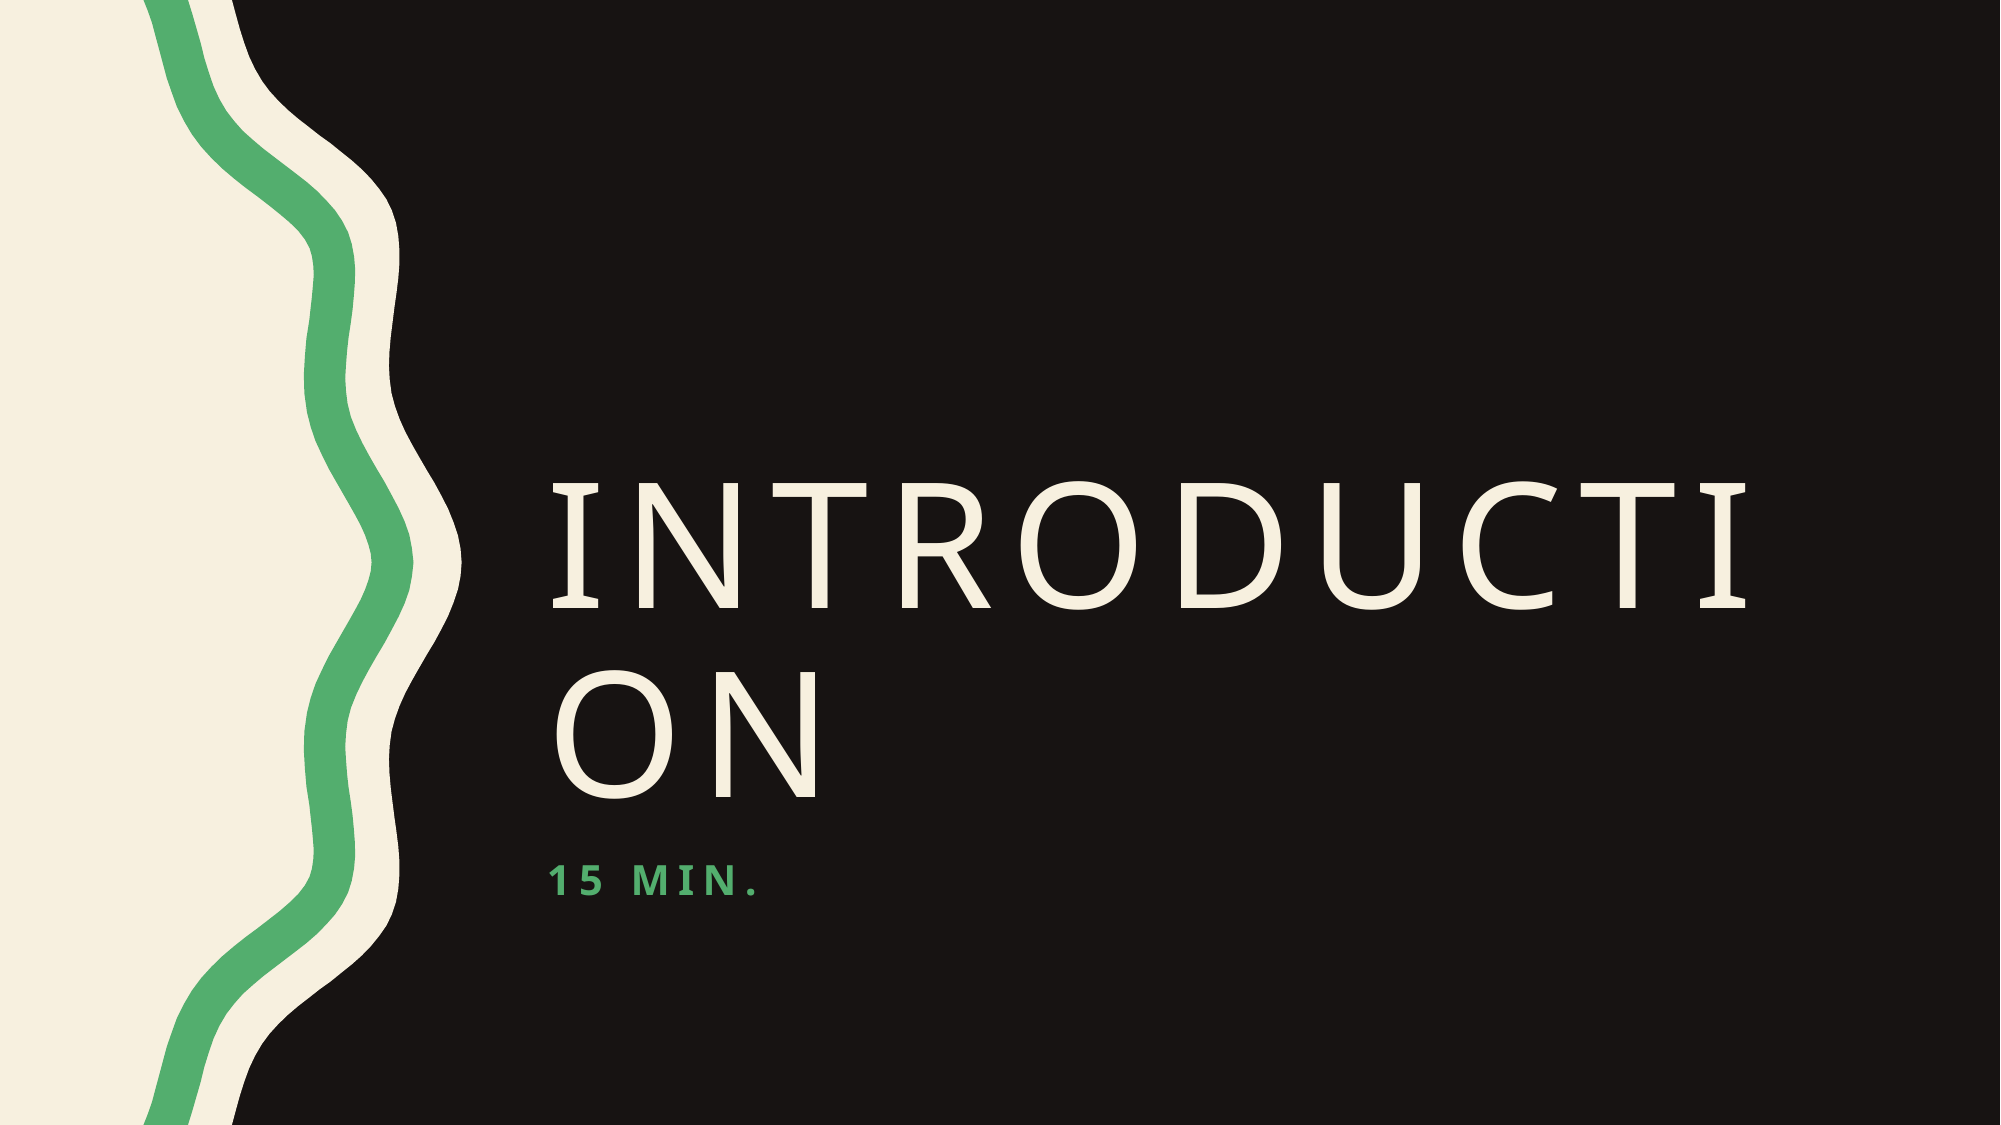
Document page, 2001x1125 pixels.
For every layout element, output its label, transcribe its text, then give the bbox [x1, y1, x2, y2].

title Introduction [531, 176, 1875, 843]
list 15 min. [531, 846, 1684, 1003]
